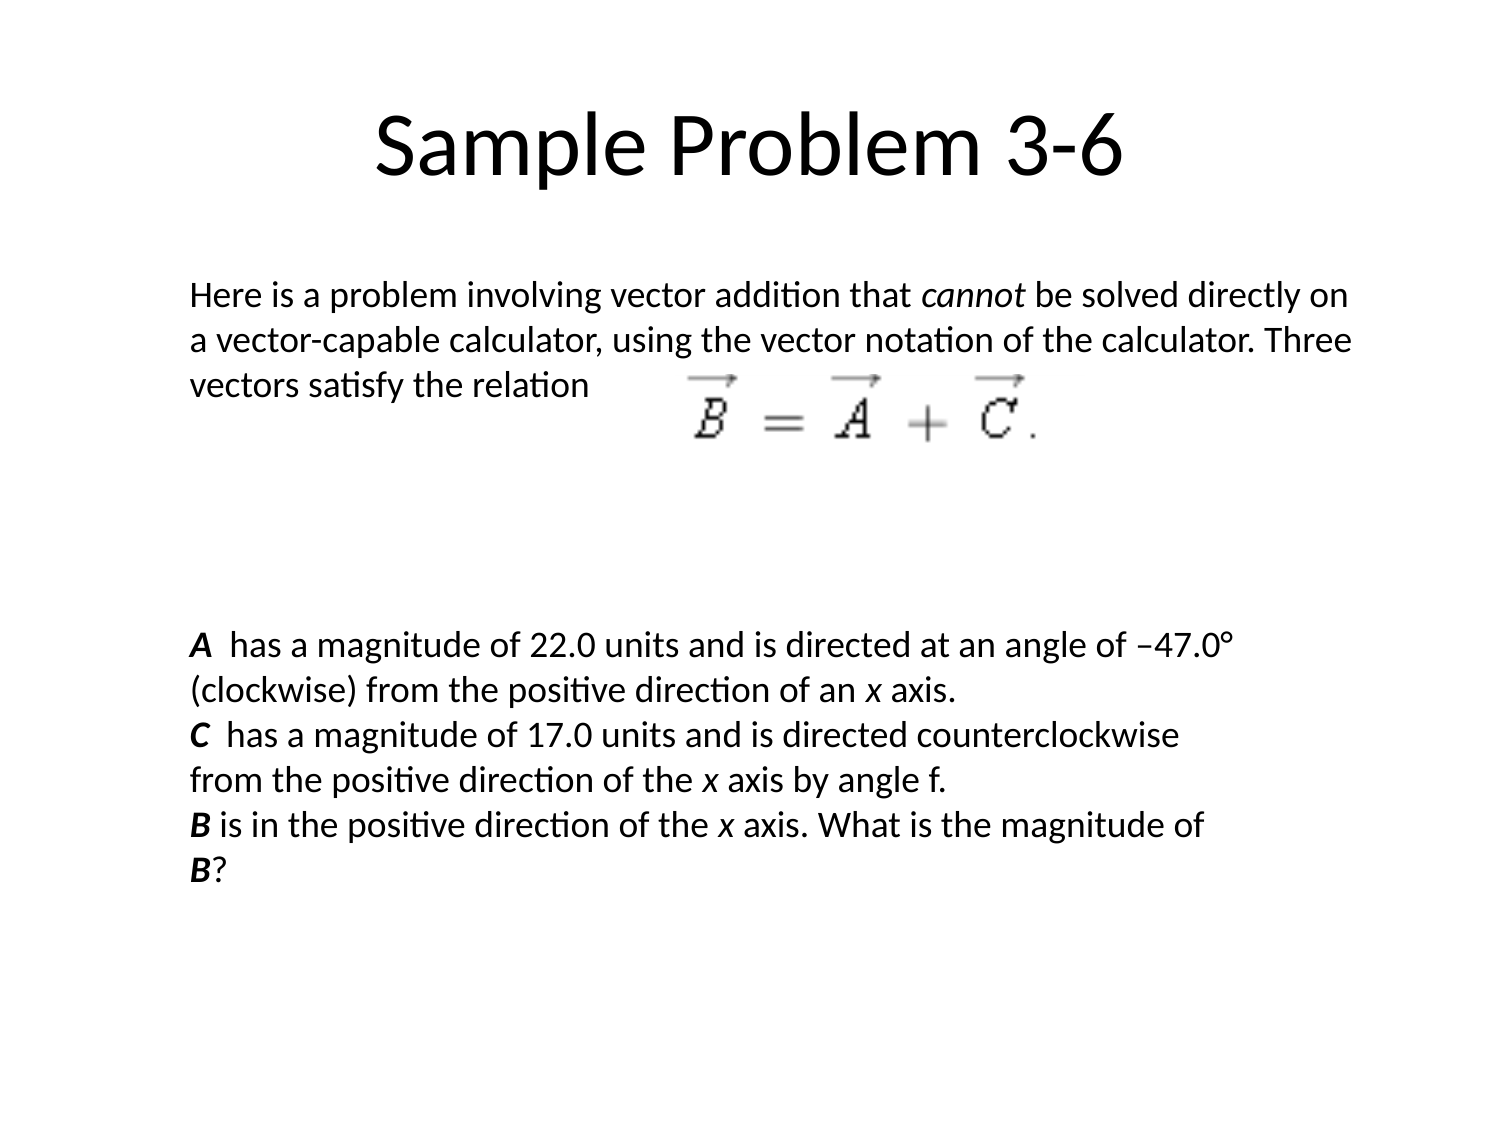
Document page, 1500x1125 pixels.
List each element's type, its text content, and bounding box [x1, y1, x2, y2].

text_box Here is a problem involving vector addition that cannot be solved directly on a vector-capable calculator, using the vector notation of the calculator. Three vectors satisfy the relation [174, 262, 1388, 458]
title Sample Problem 3-6 [75, 45, 1425, 233]
picture [674, 374, 1086, 451]
text_box A has a magnitude of 22.0 units and is directed at an angle of –47.0° (clockwise) from the positive direction of an x axis. C has a magnitude of 17.0 units and is directed counterclockwise from the positive direction of the x axis by angle f. B is in the positive direction of the x axis. What is the magnitude of B? [174, 612, 1275, 943]
